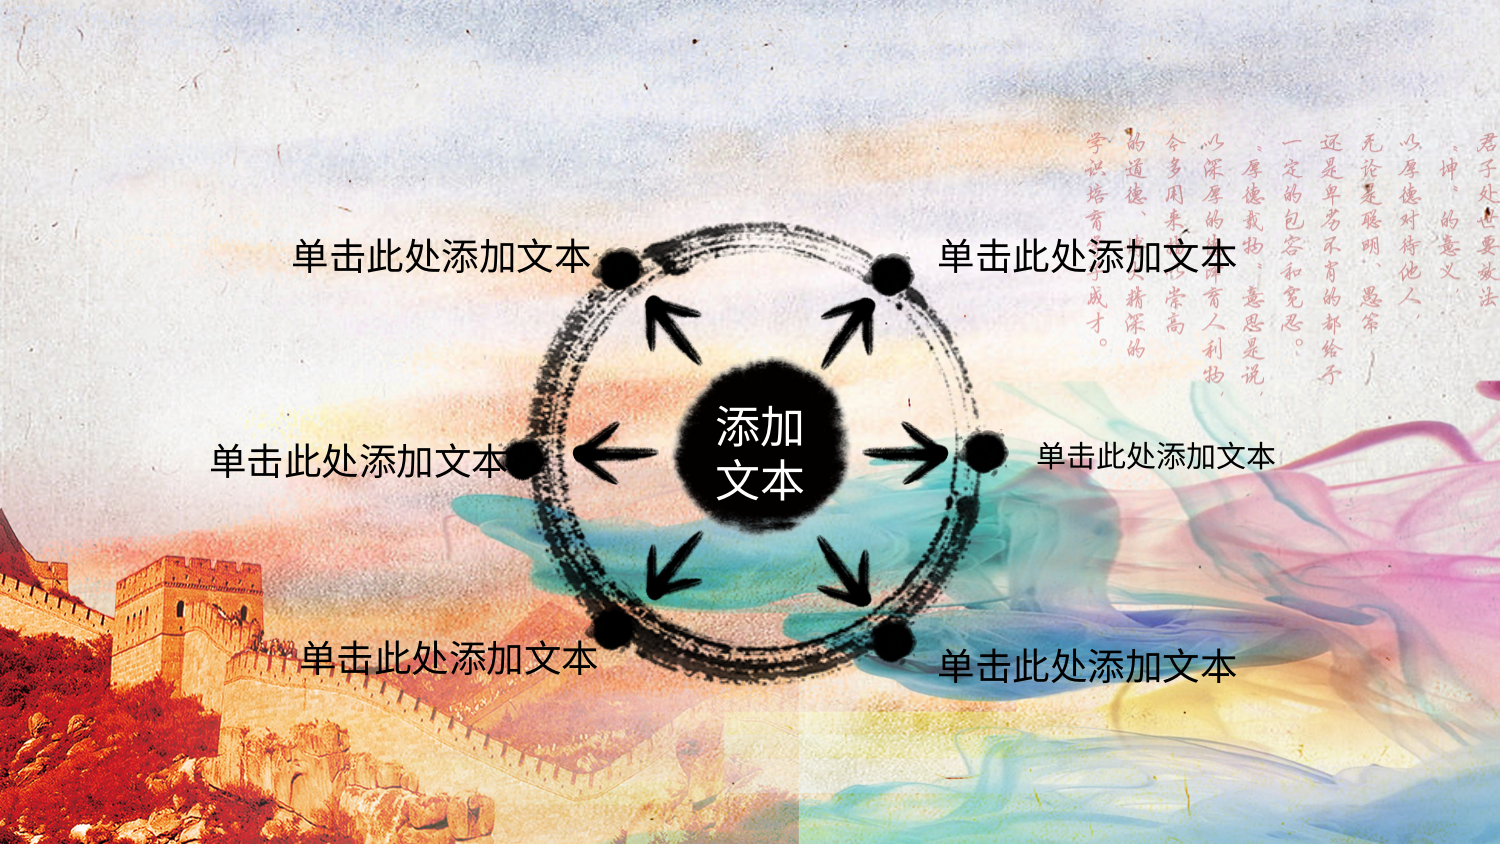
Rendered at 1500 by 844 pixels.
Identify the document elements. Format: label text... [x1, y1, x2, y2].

text_box 单击此处添加文本 [1021, 430, 1292, 482]
text_box 单击此处添加文本 [194, 430, 516, 491]
text_box 单击此处添加文本 [284, 627, 518, 688]
text_box 单击此处添加文本 [277, 225, 518, 286]
picture [0, 0, 1500, 844]
text_box 单击此处添加文本 [992, 635, 1253, 695]
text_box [572, 288, 949, 615]
text_box 单击此处添加文本 [992, 225, 1253, 286]
